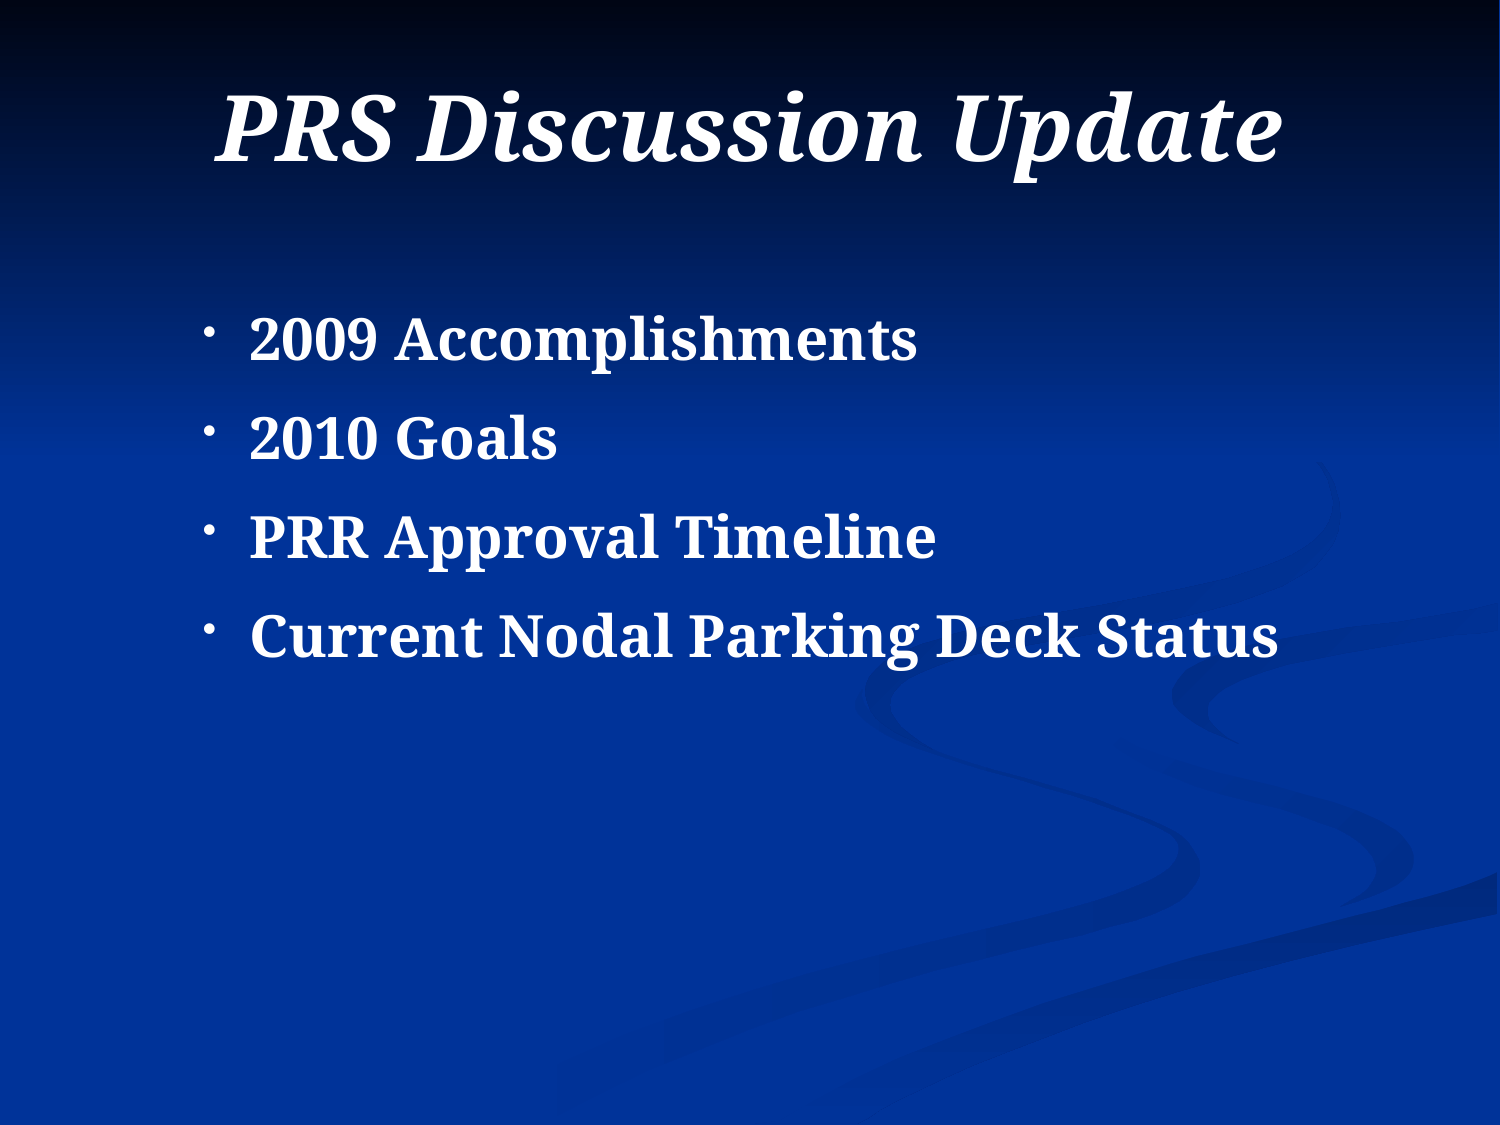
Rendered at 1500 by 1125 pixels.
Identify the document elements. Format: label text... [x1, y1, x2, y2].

list 2009 Accomplishments 2010 Goals PRR Approval Timeline Current Nodal Parking Deck Status [112, 212, 1413, 988]
title PRS Discussion Update [74, 12, 1426, 238]
